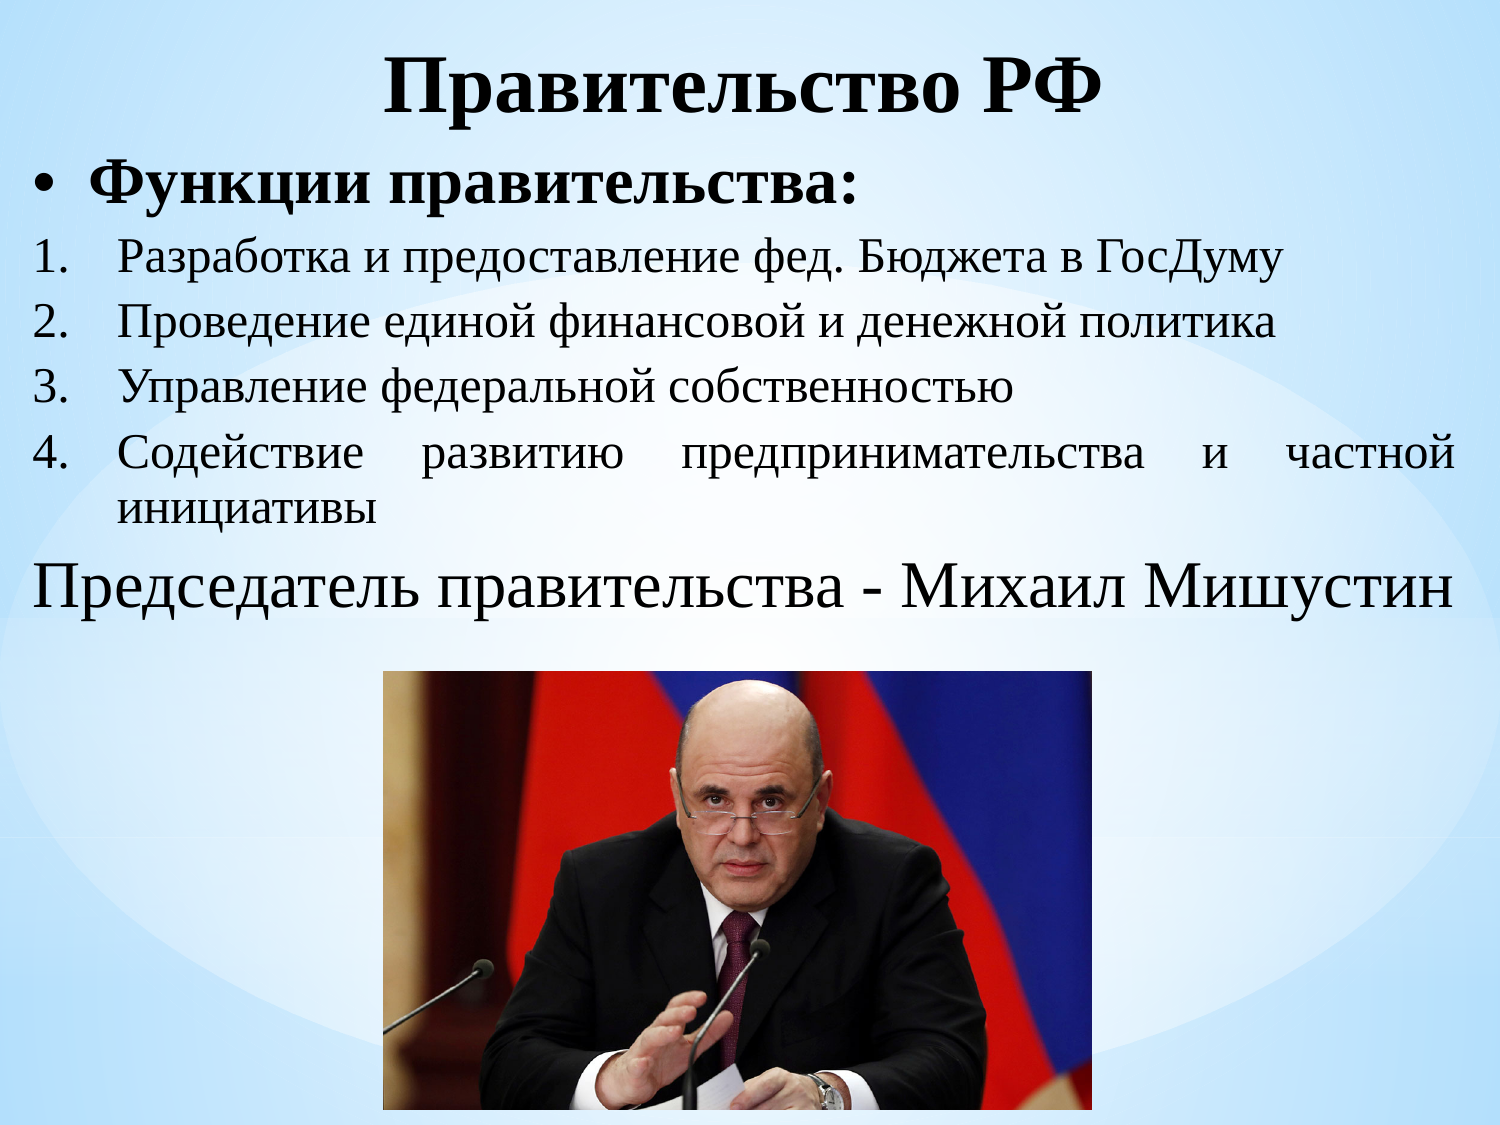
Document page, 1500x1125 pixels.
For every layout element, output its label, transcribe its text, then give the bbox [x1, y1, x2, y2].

picture [383, 671, 1092, 1110]
text_box Правительство РФ Функции правительства: Разработка и предоставление фед. Бюджета в ГосДуму Проведение единой финансовой и денежной политика Управление федеральной собственностью Содействие развитию предпринимательства и частной инициативы Председатель правительства - Михаил Мишустин [17, 30, 1471, 1106]
